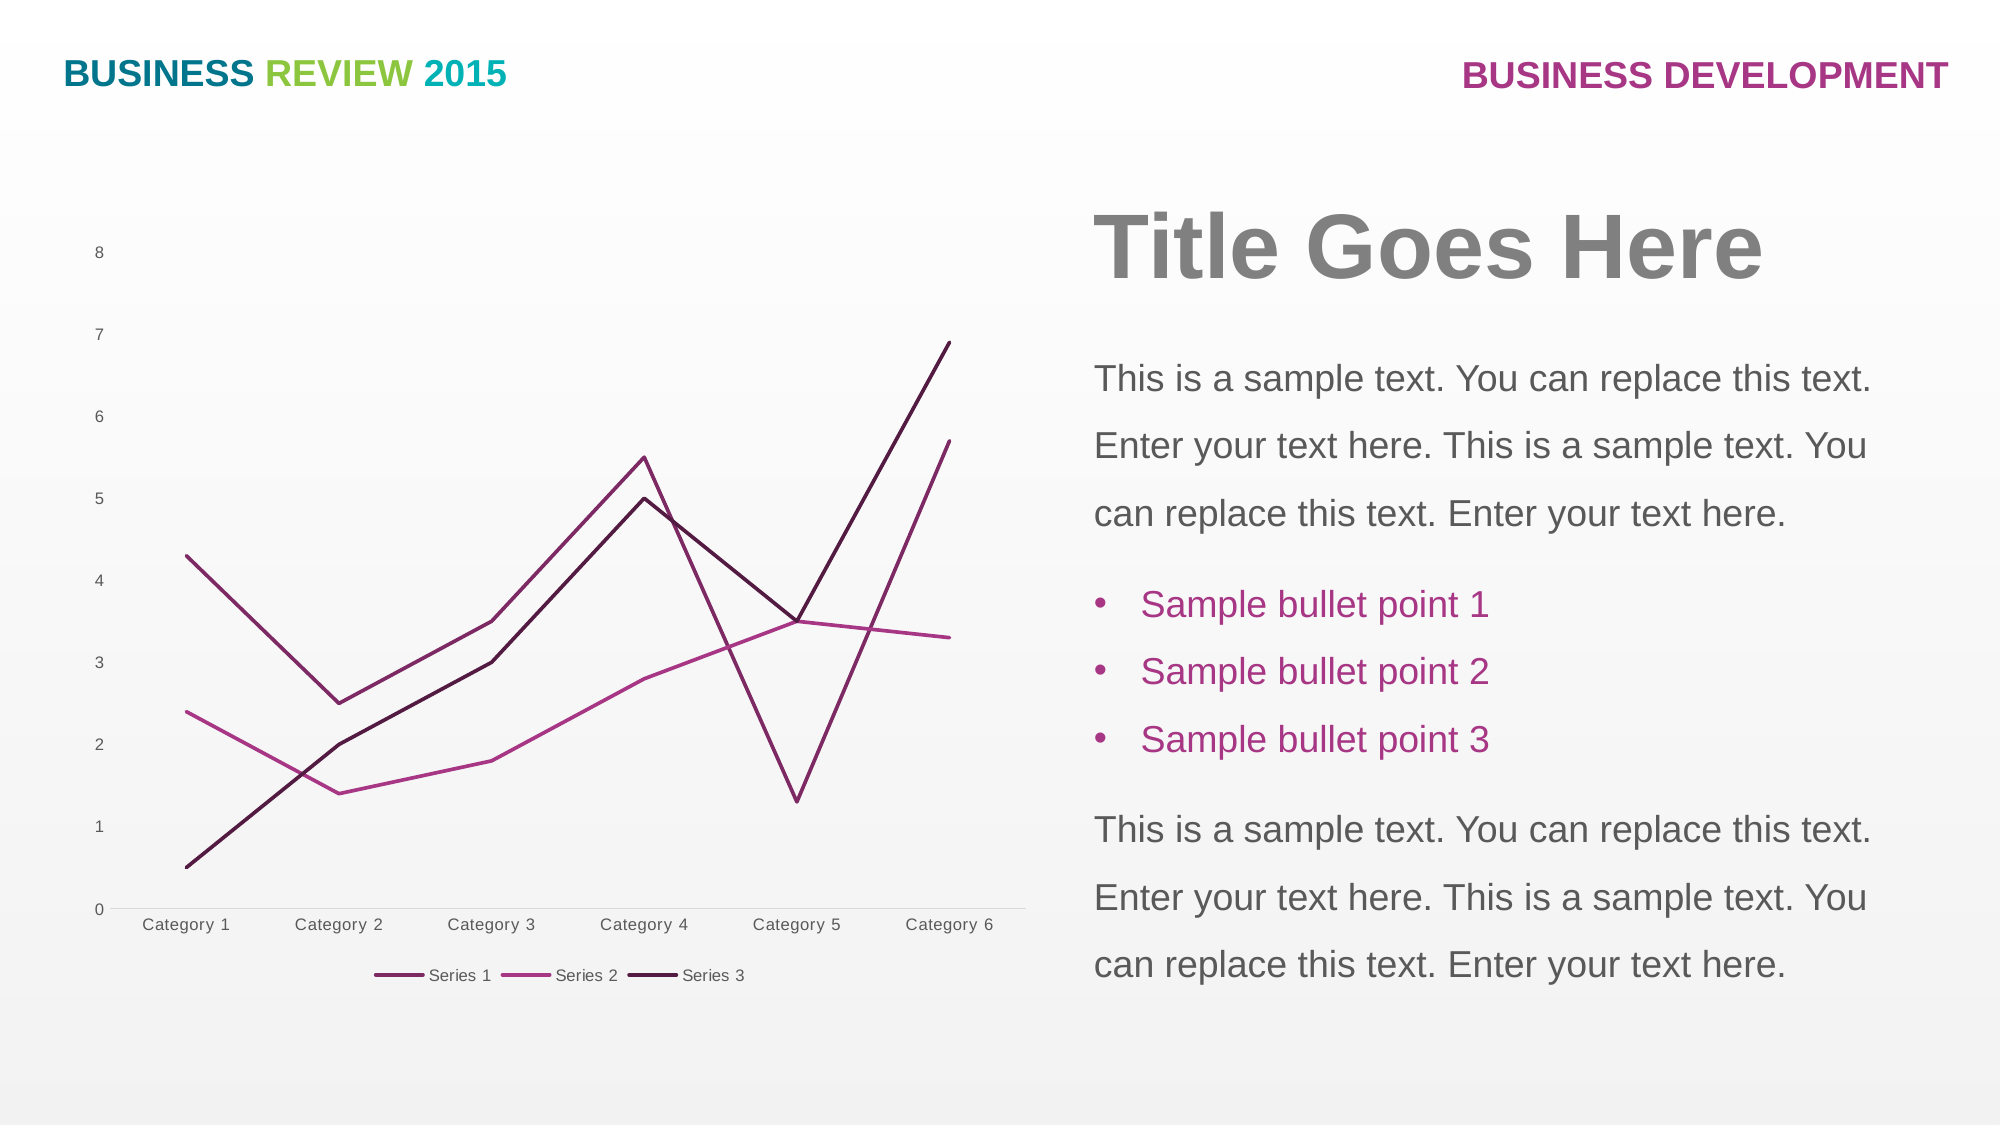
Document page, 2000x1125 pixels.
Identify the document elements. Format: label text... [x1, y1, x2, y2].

text_box BUSINESS REVIEW 2015 [48, 41, 580, 102]
text_box This is a sample text. You can replace this text. Enter your text here. This is a sample text. You can replace this text. Enter your text here. [1078, 784, 1951, 984]
text_box Sample bullet point 1 Sample bullet point 2 Sample bullet point 3 [1078, 558, 2000, 758]
text_box This is a sample text. You can replace this text. Enter your text here. This is a sample text. You can replace this text. Enter your text here. [1078, 333, 1935, 532]
text_box BUSINESS DEVELOPMENT [1432, 44, 1965, 104]
chart [75, 227, 1046, 991]
text_box Title Goes Here [1079, 179, 1971, 304]
